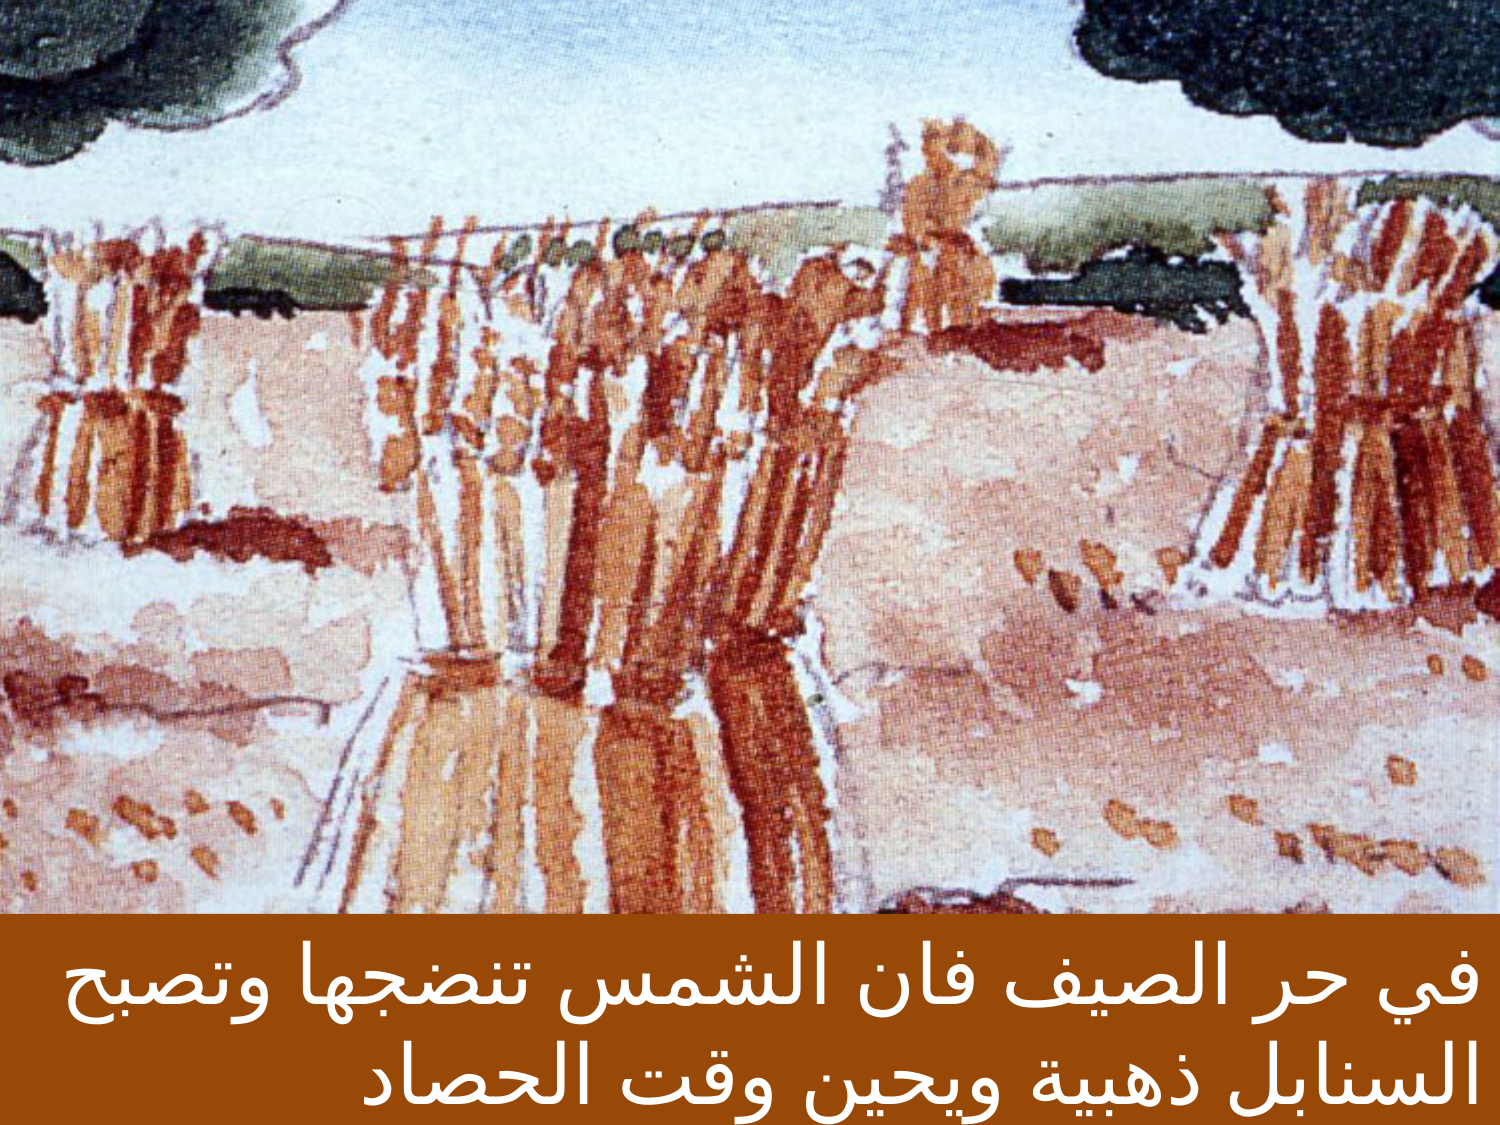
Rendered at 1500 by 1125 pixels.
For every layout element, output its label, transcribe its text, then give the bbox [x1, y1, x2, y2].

text_box في حر الصيف فان الشمس تنضجها وتصبح السنابل ذهبية ويحين وقت الحصاد [0, 921, 1500, 1125]
picture [0, 0, 1500, 915]
